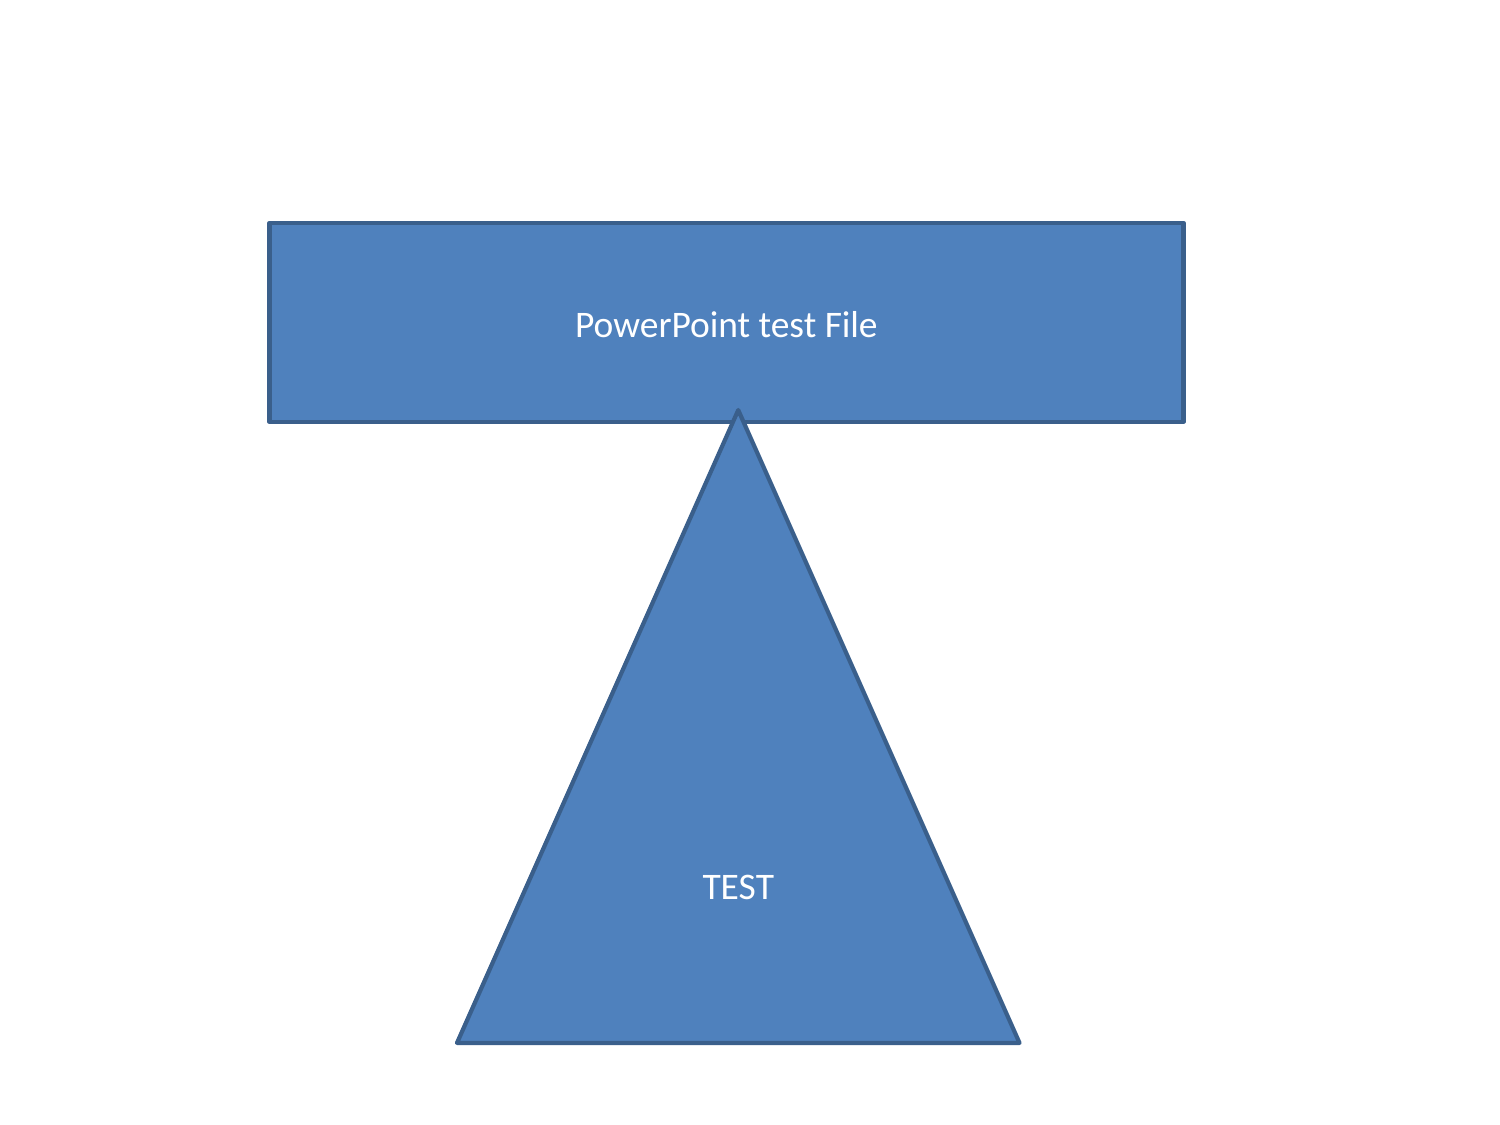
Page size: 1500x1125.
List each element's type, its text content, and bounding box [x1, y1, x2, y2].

text_box TEST [455, 407, 1022, 1046]
text_box PowerPoint test File [267, 221, 1186, 424]
